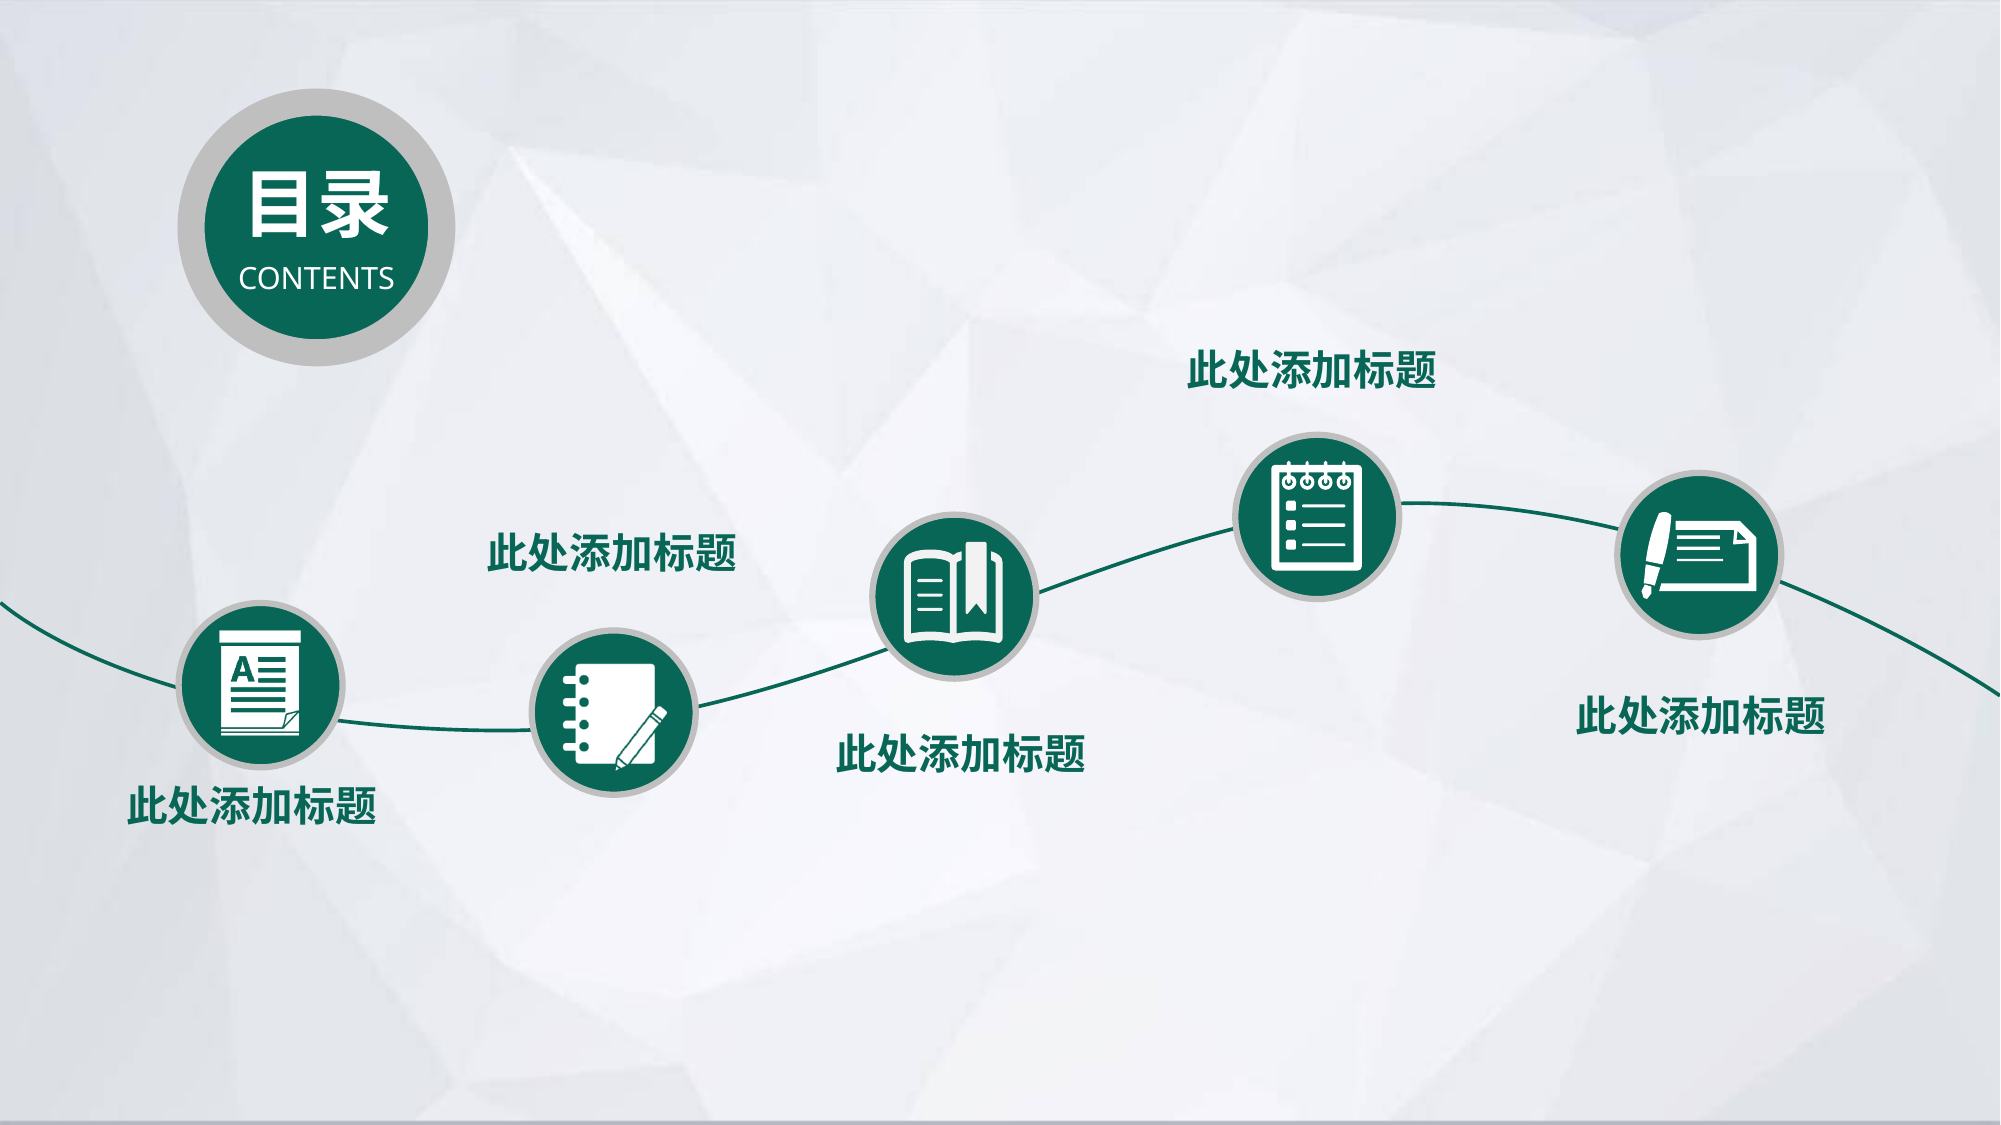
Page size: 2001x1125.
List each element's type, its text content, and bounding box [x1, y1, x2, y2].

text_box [872, 514, 1037, 679]
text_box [1617, 472, 1782, 638]
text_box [1235, 434, 1400, 600]
text_box [343, 618, 589, 731]
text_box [191, 102, 442, 353]
text_box 此处添加标题 [1483, 679, 1918, 750]
text_box [696, 635, 872, 707]
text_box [531, 630, 696, 795]
text_box 此处添加标题 [441, 517, 782, 588]
text_box 此处添加标题 [73, 770, 430, 841]
text_box 此处添加标题 [1140, 334, 1484, 405]
text_box [1037, 503, 2000, 696]
picture [0, 0, 2001, 1125]
text_box [0, 602, 178, 687]
text_box 此处添加标题 [739, 717, 1182, 788]
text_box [178, 602, 343, 768]
